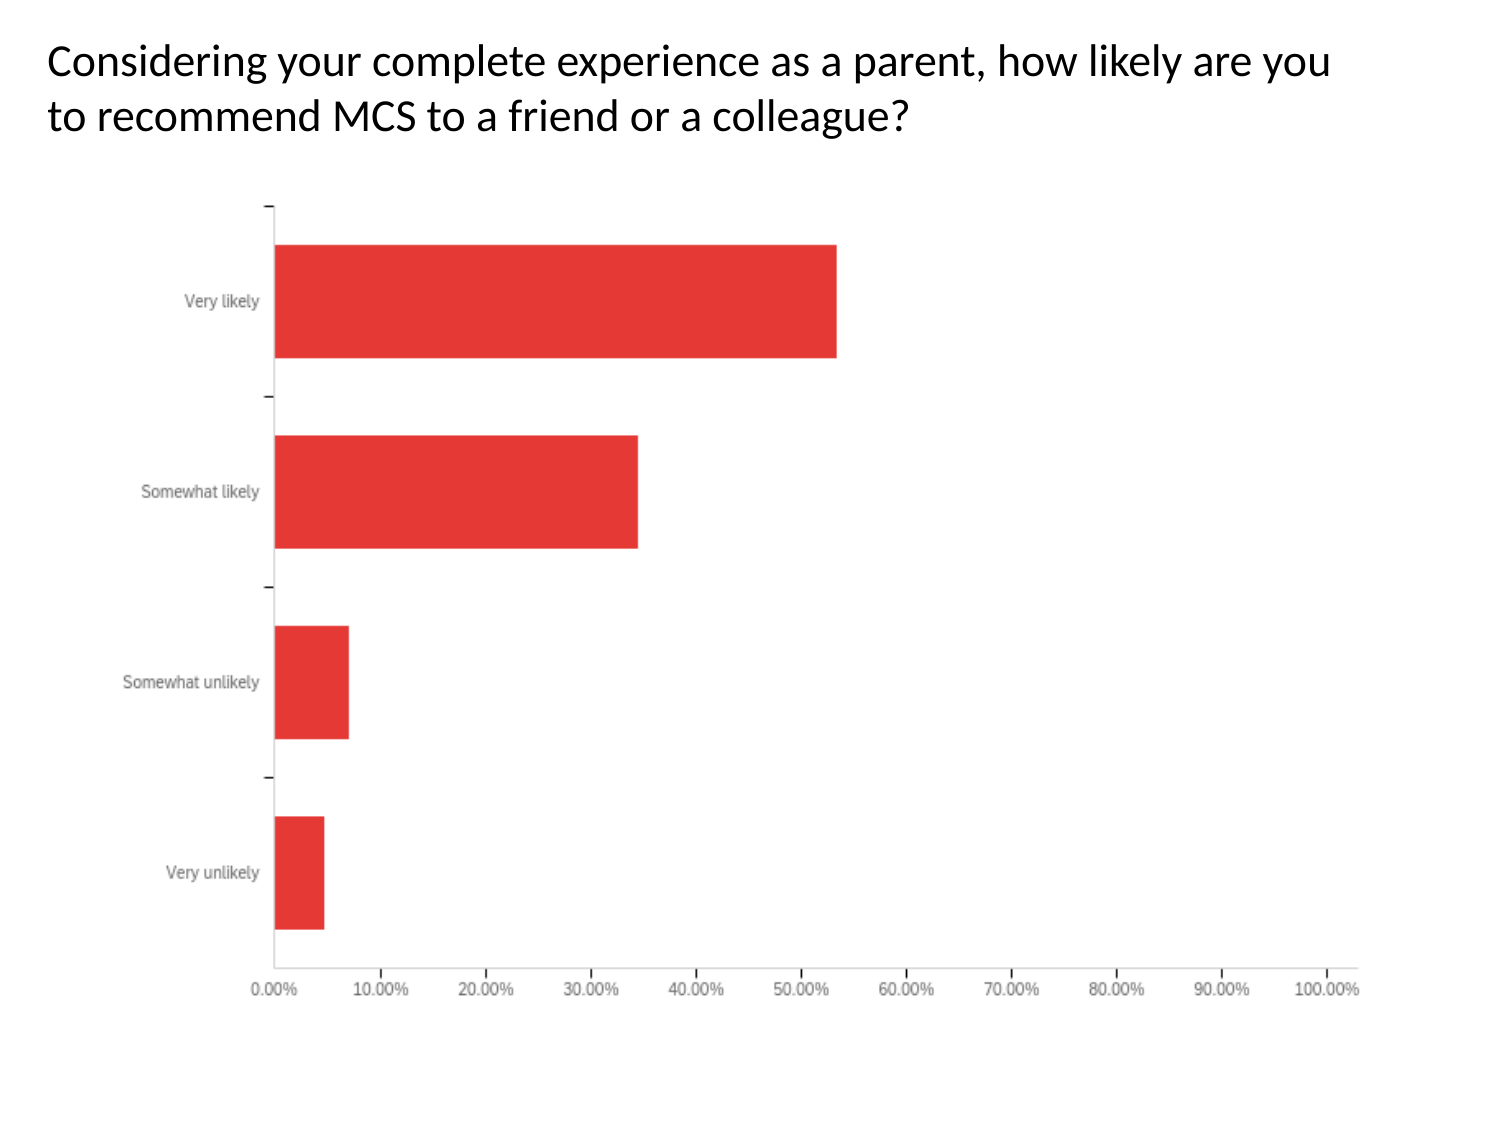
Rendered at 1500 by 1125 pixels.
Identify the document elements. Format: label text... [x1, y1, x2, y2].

picture [93, 196, 1407, 1018]
text_box Considering your complete experience as a parent, how likely are you to recommend MCS to a friend or a colleague? [32, 22, 1383, 84]
